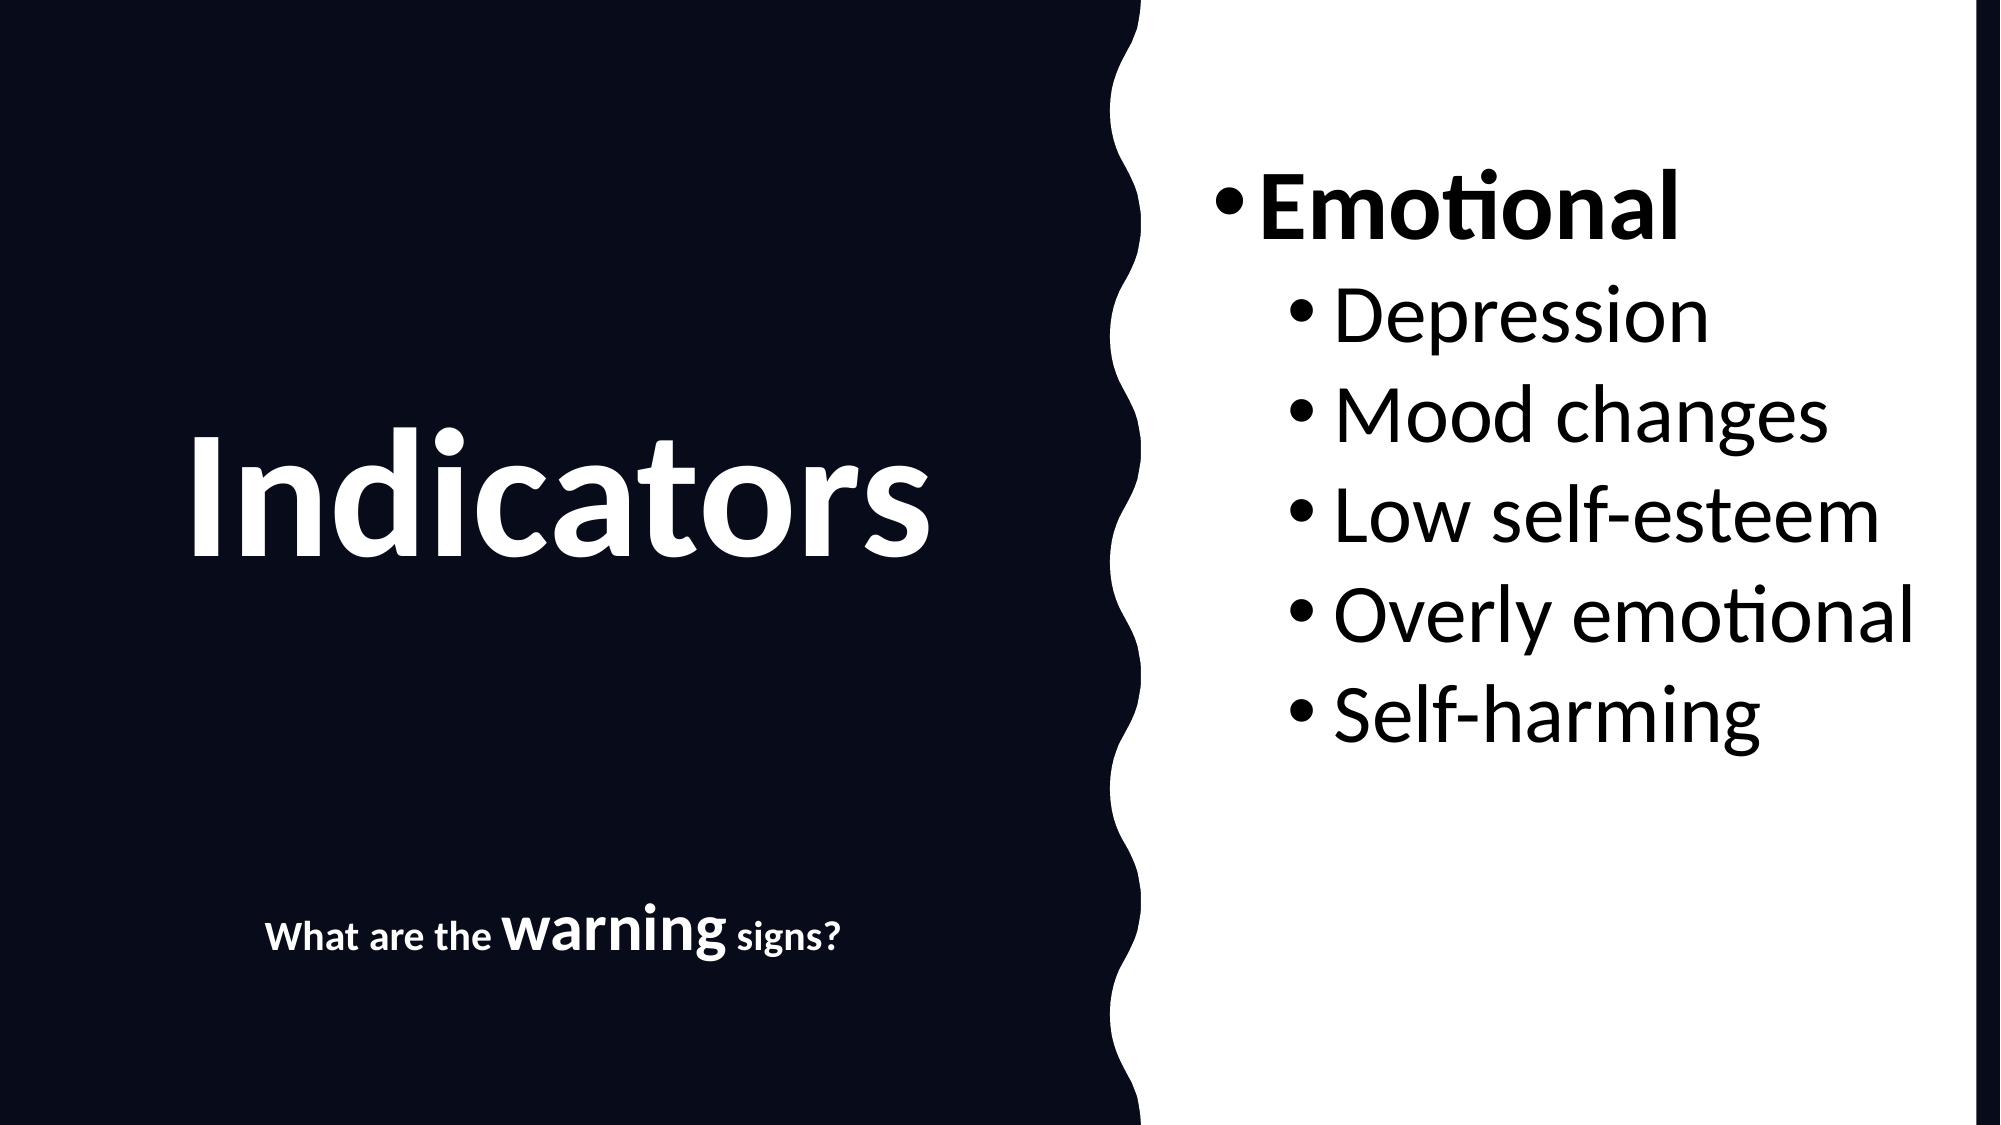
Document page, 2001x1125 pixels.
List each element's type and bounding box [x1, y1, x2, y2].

text_box [0, 0, 2000, 1125]
